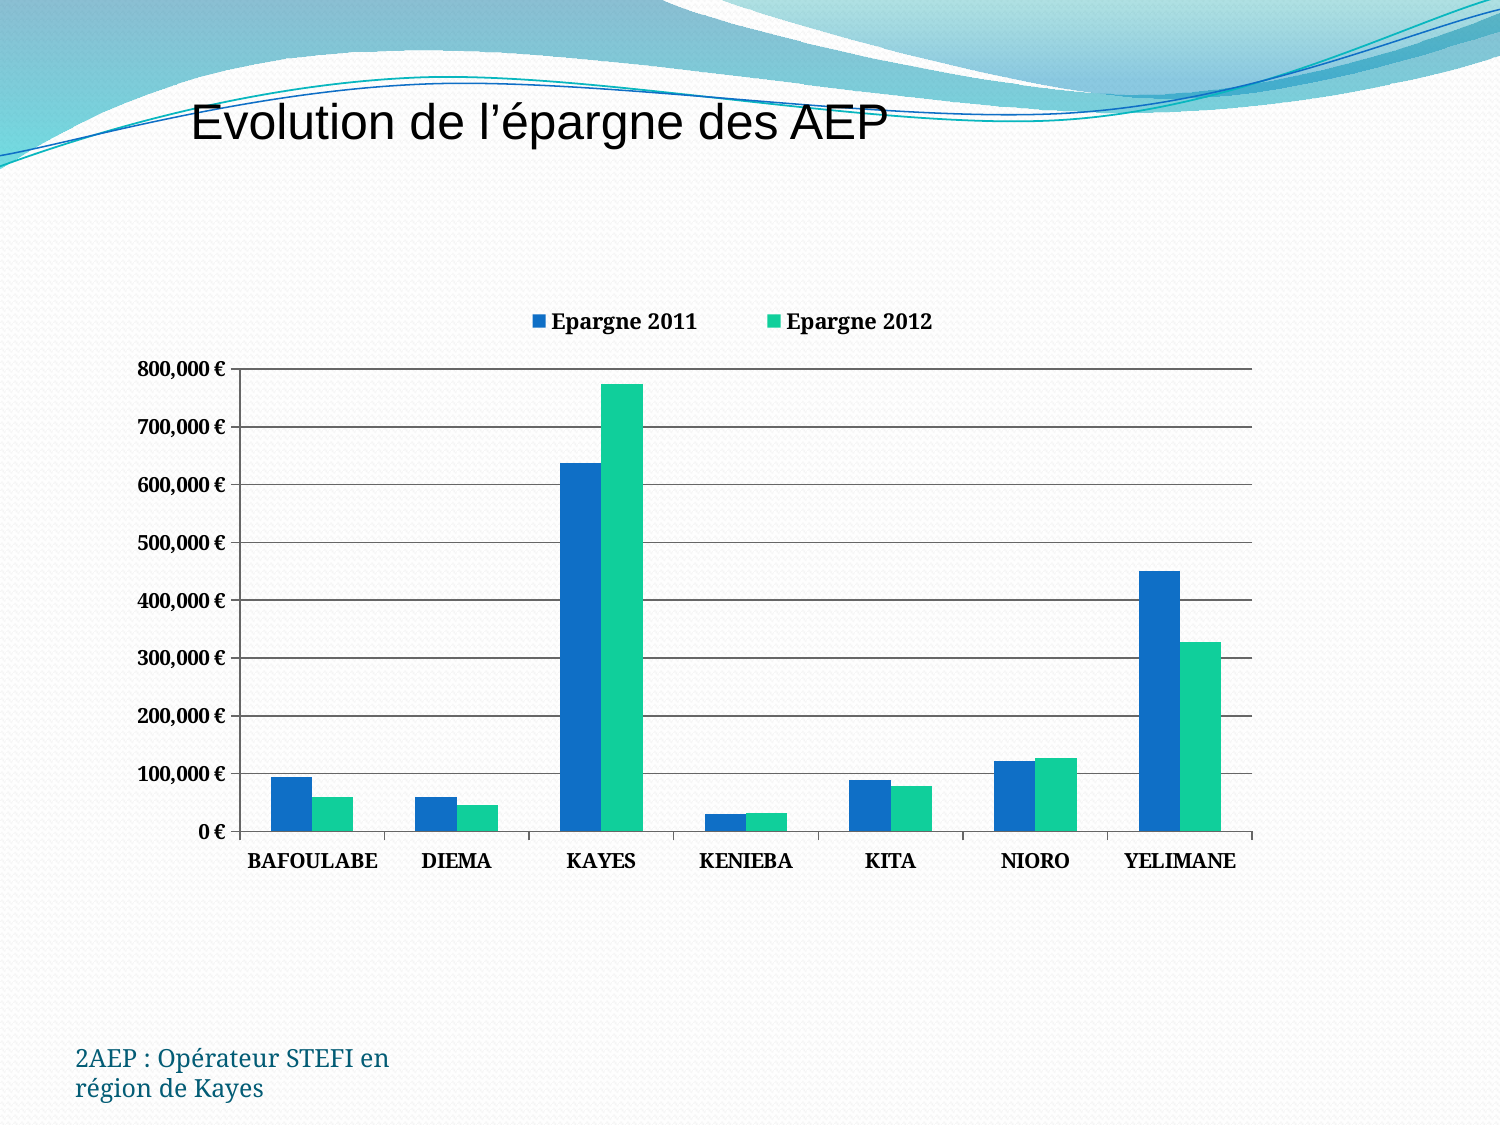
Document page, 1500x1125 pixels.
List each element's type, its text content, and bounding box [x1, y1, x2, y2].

slide_number 2AEP : Opérateur STEFI en région de Kayes [75, 1042, 425, 1103]
chart [46, 274, 1454, 927]
text_box Evolution de l’épargne des AEP [175, 81, 1032, 157]
